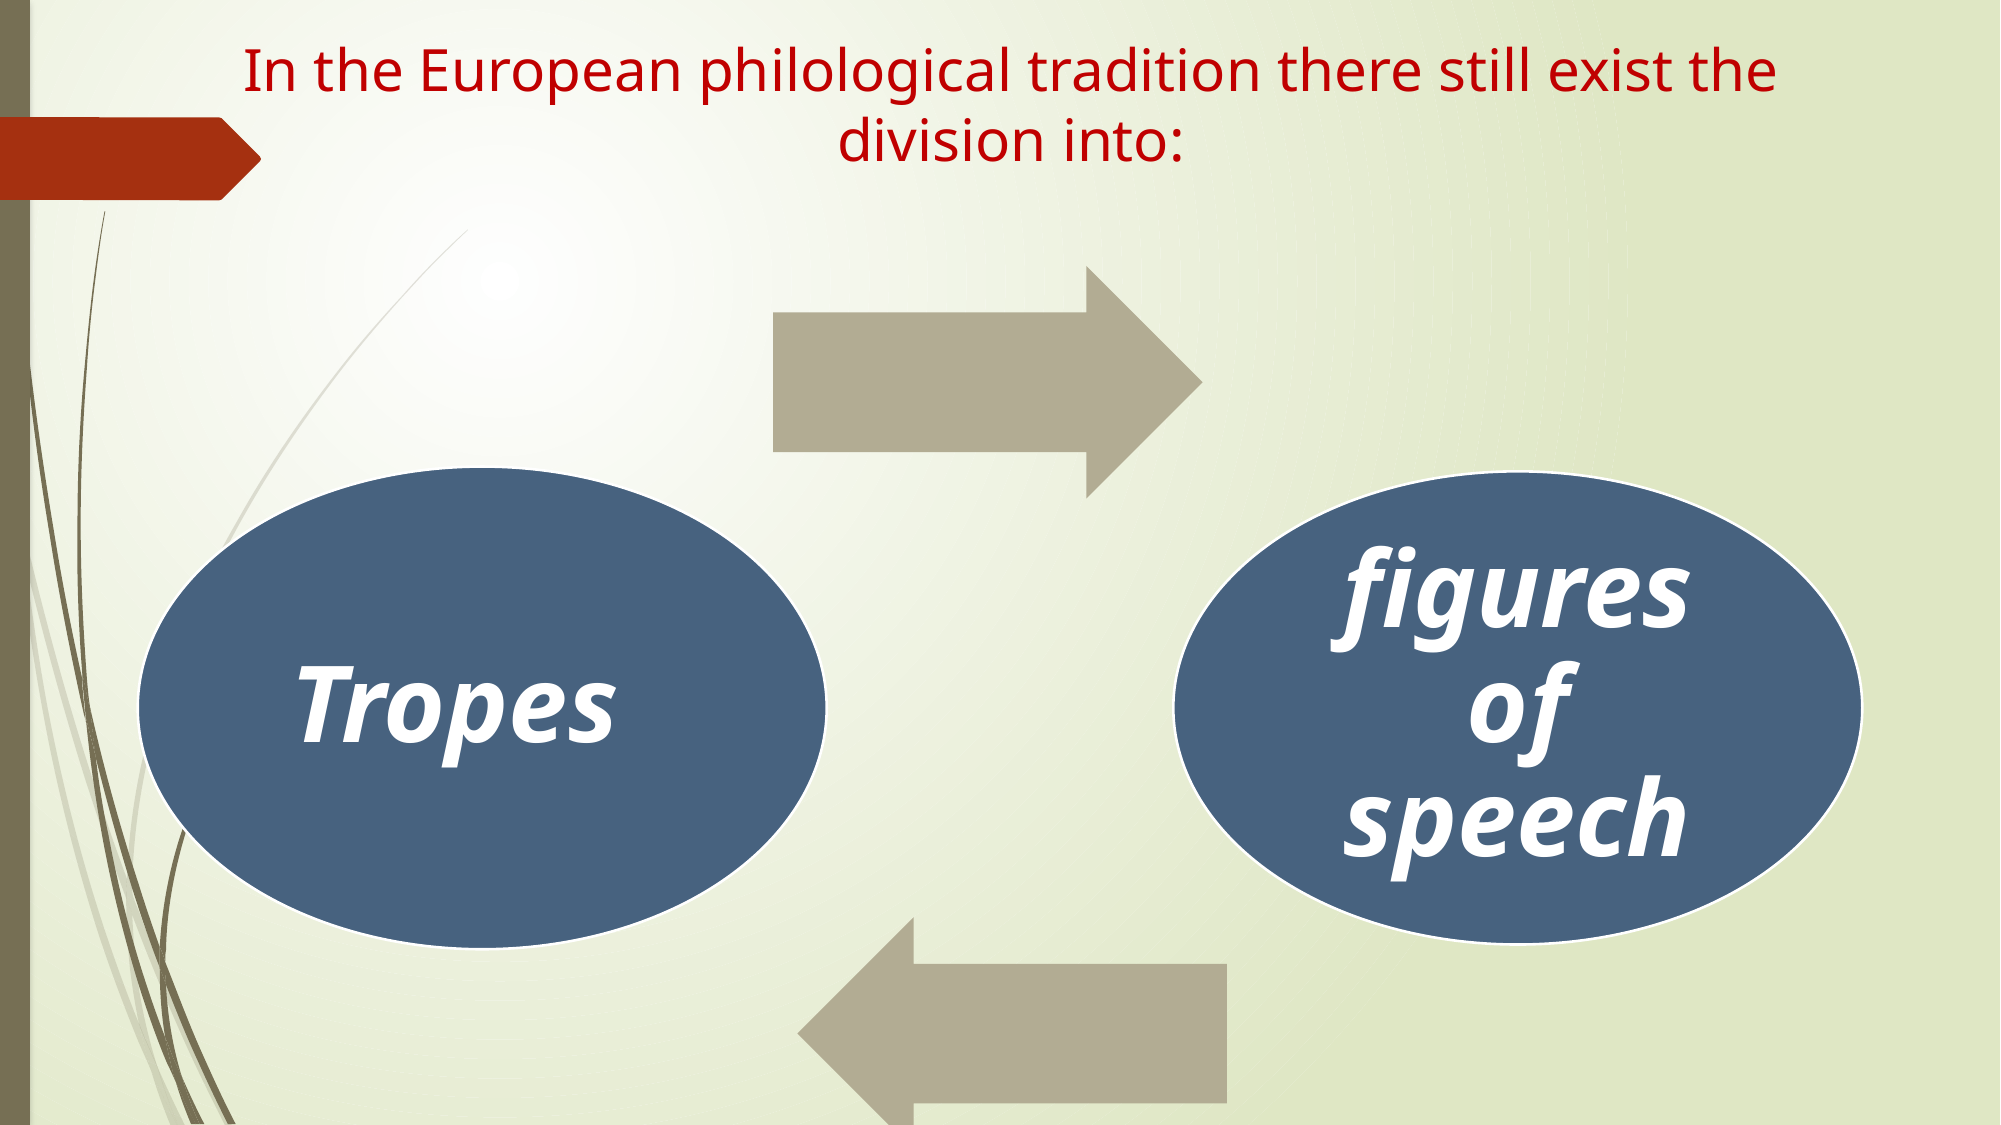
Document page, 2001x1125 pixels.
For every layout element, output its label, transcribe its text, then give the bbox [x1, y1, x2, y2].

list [137, 299, 1863, 1014]
title In the European philological tradition there still exist the division into: [137, 25, 1885, 298]
